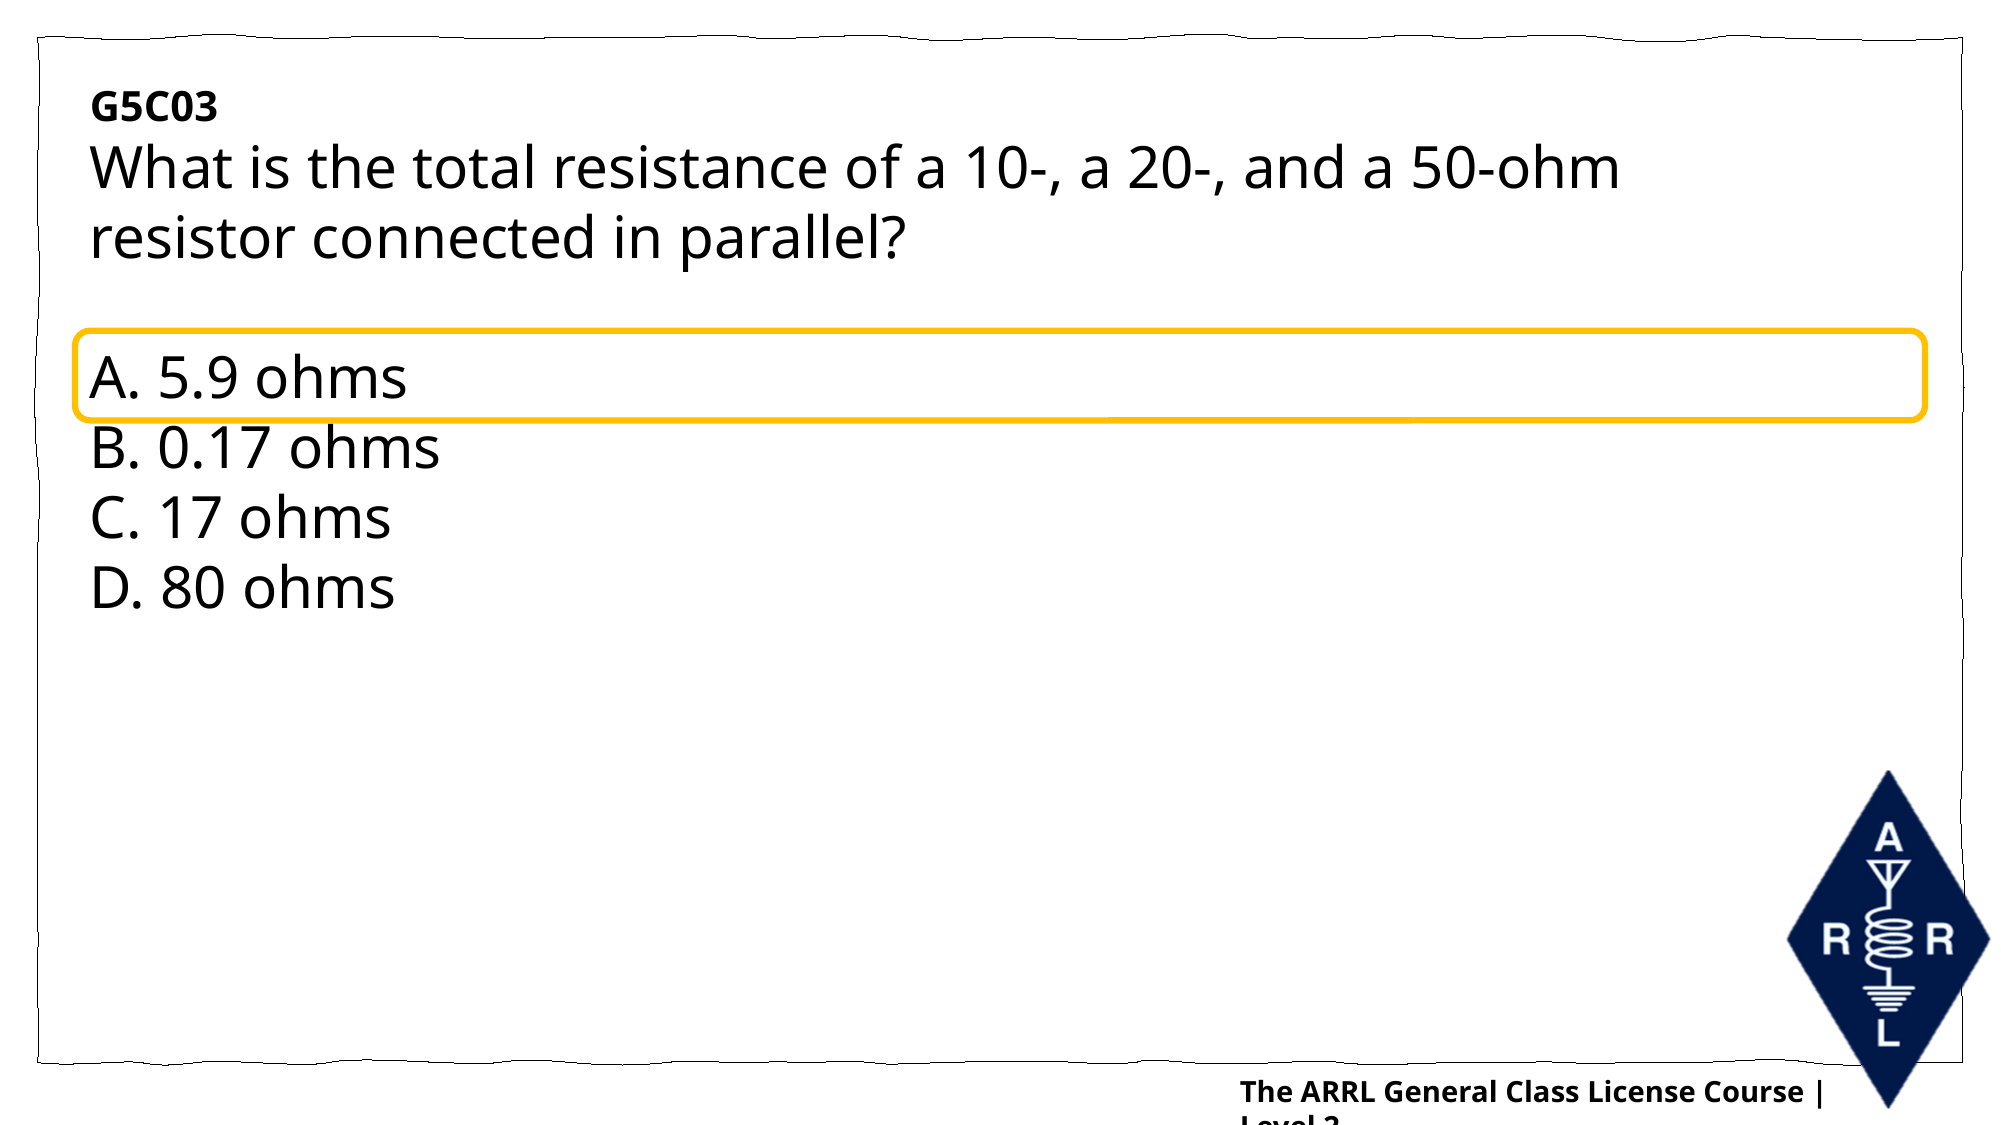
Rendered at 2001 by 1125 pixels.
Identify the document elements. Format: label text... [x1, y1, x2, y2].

text_box G5C03 What is the total resistance of a 10-, a 20-, and a 50-ohm resistor connected in parallel? A. 5.9 ohms B. 0.17 ohms C. 17 ohms D. 80 ohms [75, 414, 1850, 628]
text_box G5C03 What is the total resistance of a 10-, a 20-, and a 50-ohm resistor connected in parallel? A. 5.9 ohms B. 0.17 ohms C. 17 ohms D. 80 ohms [75, 72, 1850, 337]
text_box [73, 329, 1927, 422]
picture [1773, 752, 1999, 1125]
